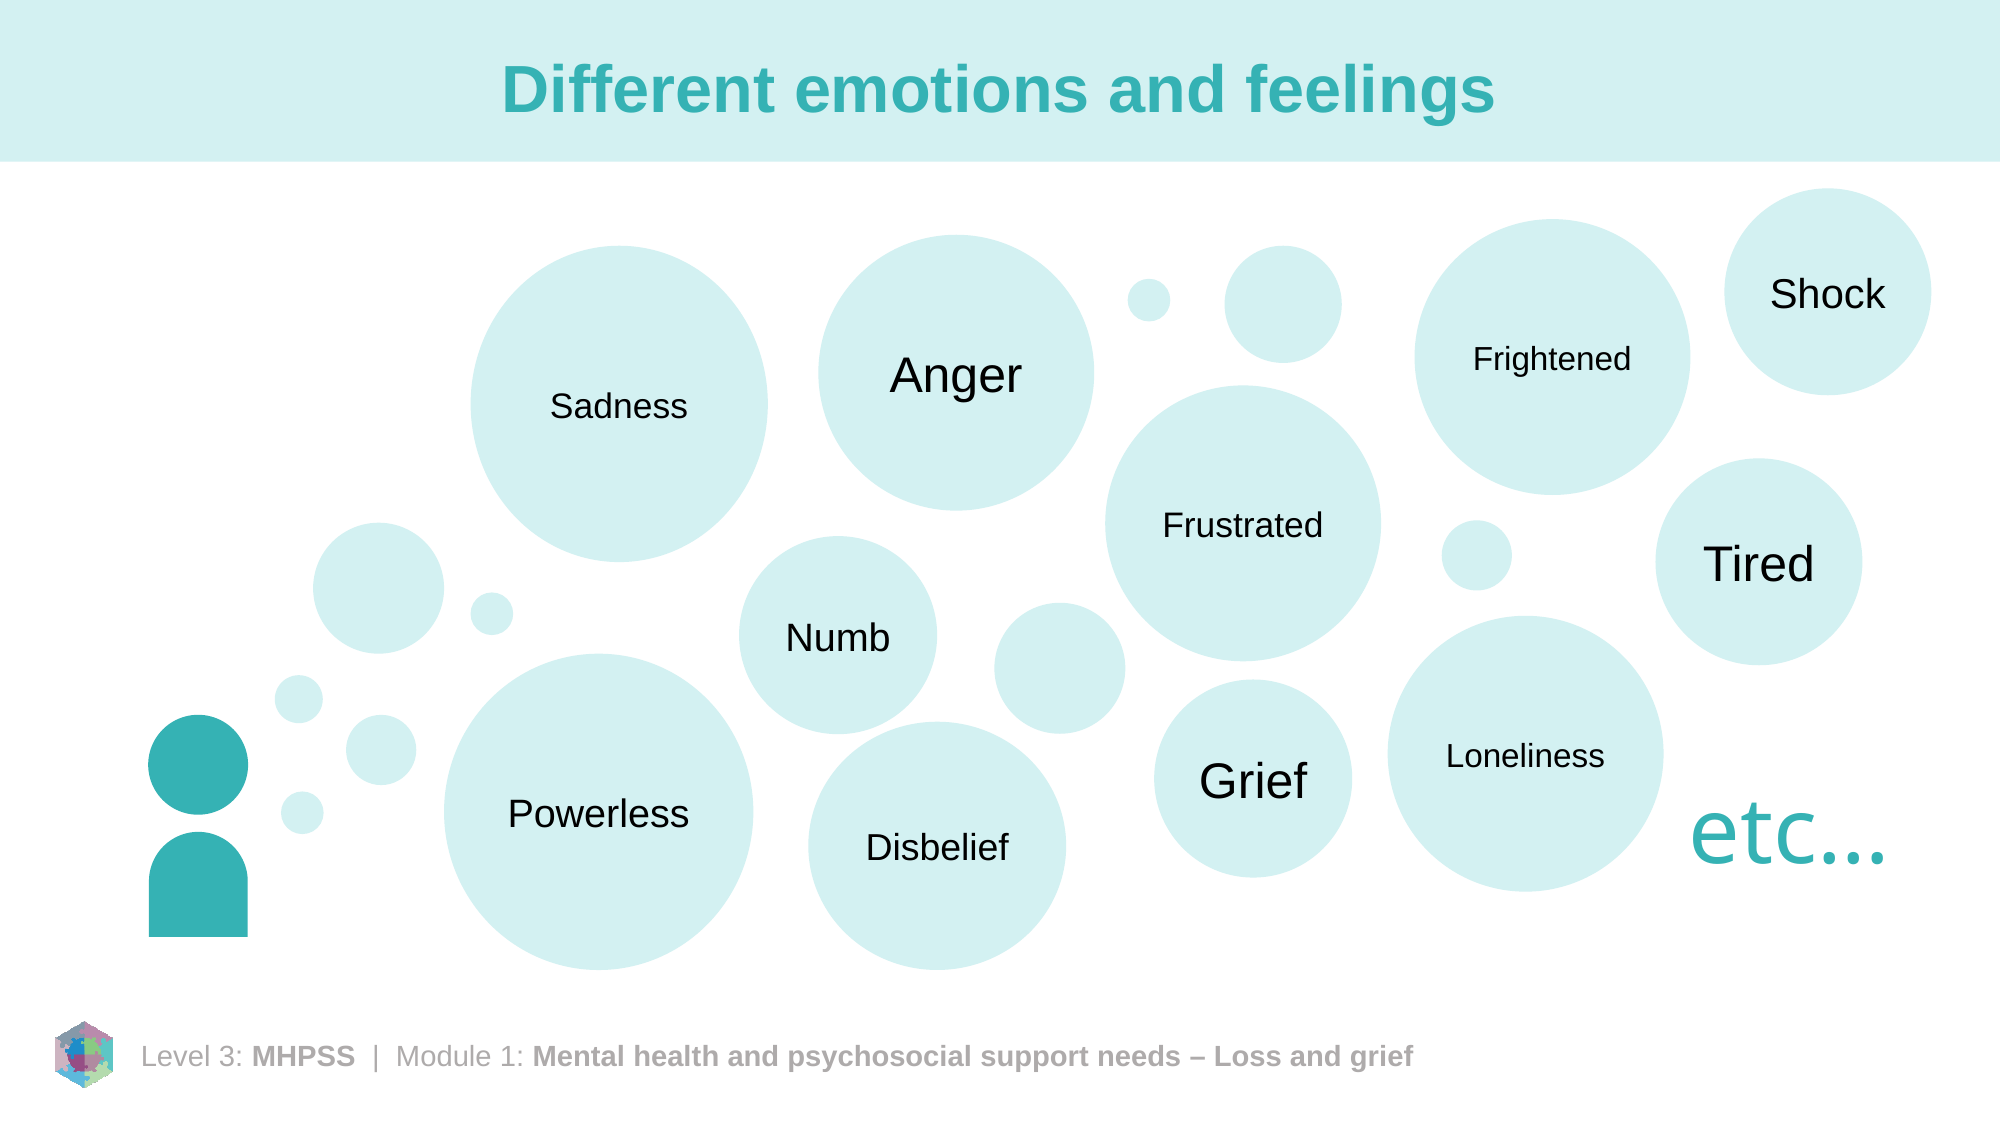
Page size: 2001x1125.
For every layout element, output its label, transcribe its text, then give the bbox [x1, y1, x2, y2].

text_box Sadness [470, 245, 768, 563]
text_box Anger [818, 234, 1095, 511]
text_box [280, 791, 324, 835]
text_box Frightened [1414, 219, 1691, 496]
text_box [1224, 245, 1342, 363]
text_box [313, 522, 445, 654]
text_box [994, 602, 1126, 734]
text_box Numb [739, 536, 938, 735]
title Different emotions and feelings [137, 19, 1863, 163]
text_box [470, 592, 514, 636]
text_box Tired [1655, 458, 1863, 666]
text_box [1441, 520, 1512, 591]
text_box Disbelief [808, 721, 1067, 970]
text_box [346, 714, 417, 786]
picture [55, 1021, 113, 1088]
text_box Frustrated [1105, 385, 1382, 662]
text_box Loneliness [1387, 615, 1664, 892]
text_box [1127, 278, 1171, 322]
text_box etc… [1673, 764, 1915, 890]
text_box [147, 714, 249, 938]
text_box Grief [1154, 679, 1353, 878]
text_box Powerless [444, 653, 754, 971]
text_box Shock [1724, 188, 1932, 396]
text_box [274, 675, 323, 724]
